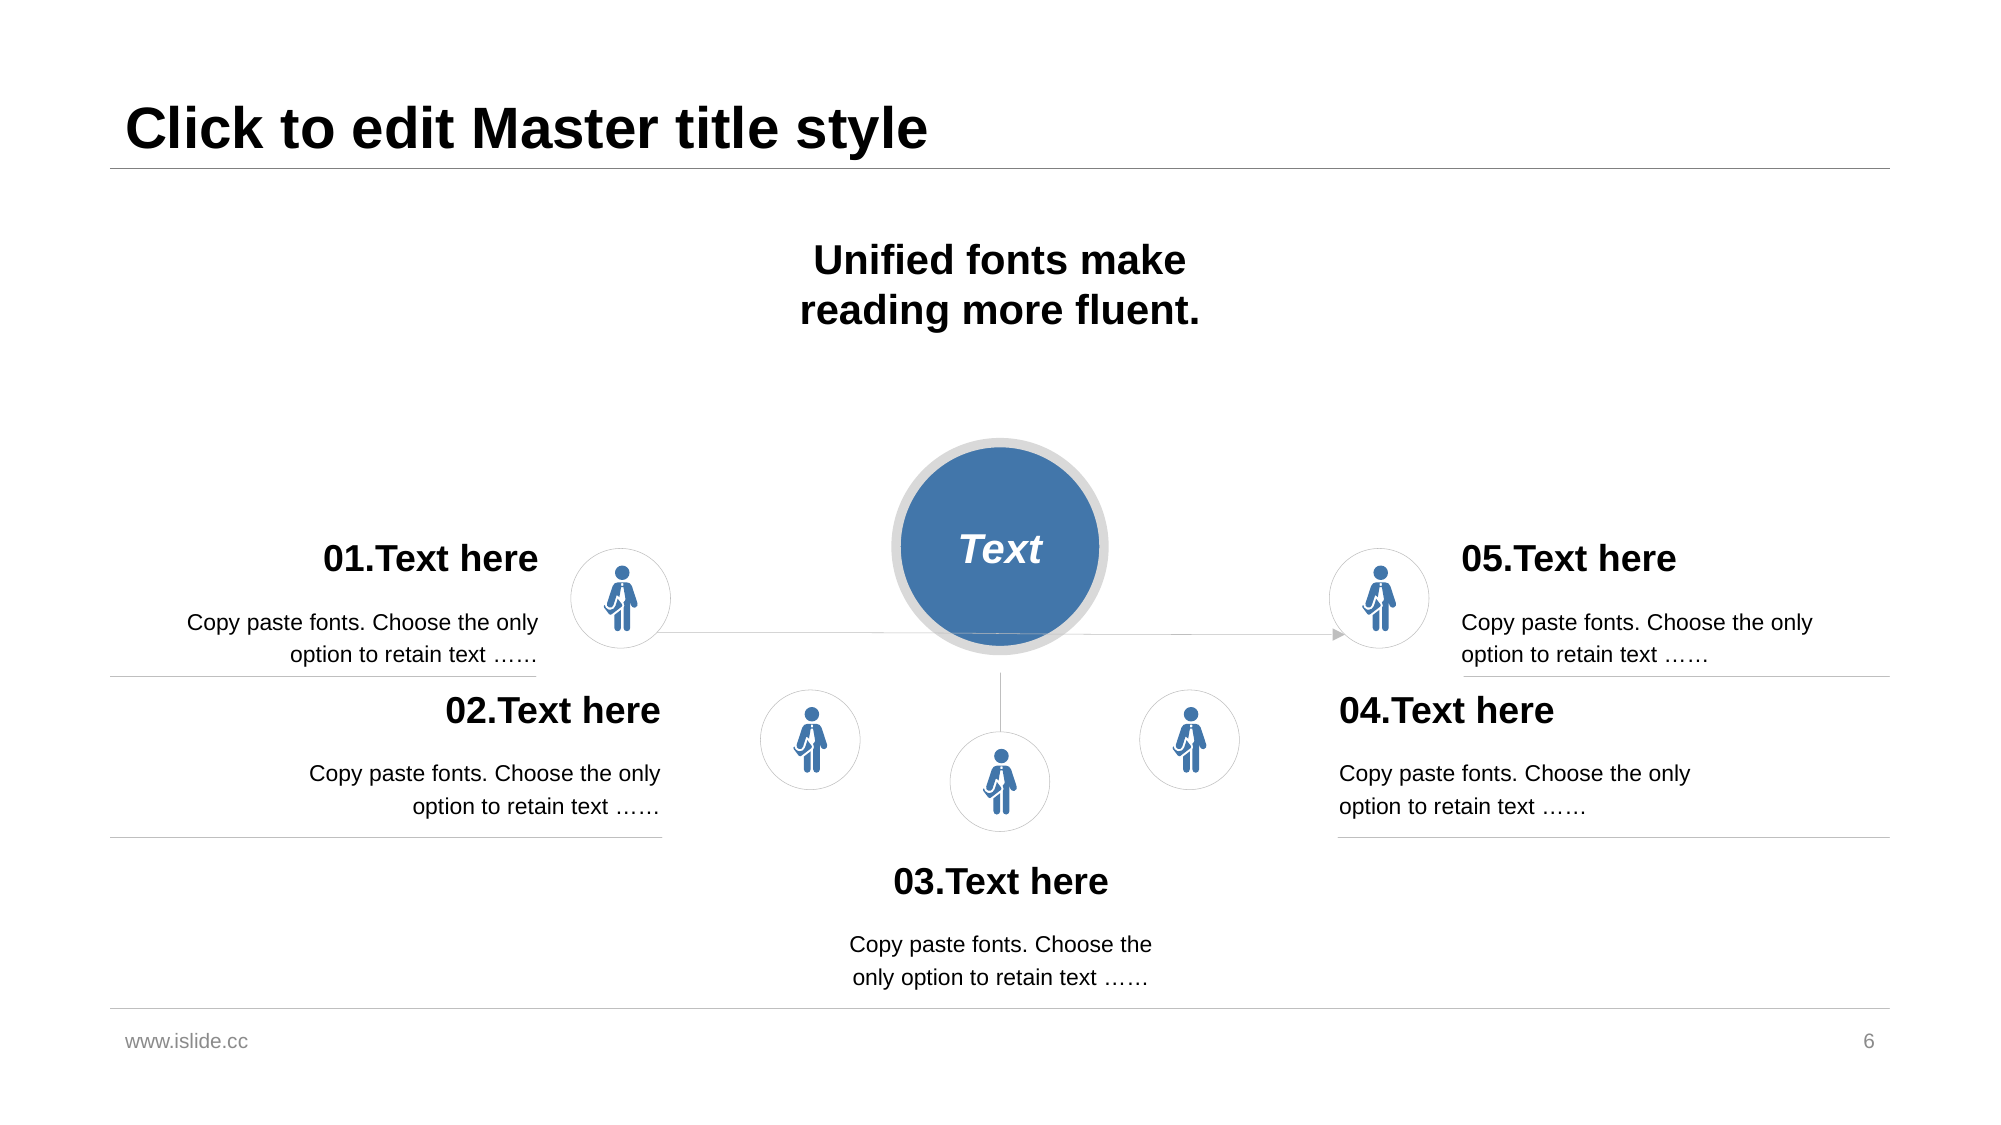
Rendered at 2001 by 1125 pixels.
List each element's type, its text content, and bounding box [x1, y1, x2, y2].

footer www.islide.cc [109, 1023, 790, 1058]
title Click to edit Master title style [109, 0, 1890, 169]
slide_number 6 [1412, 1023, 1890, 1058]
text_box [110, 200, 1890, 1009]
